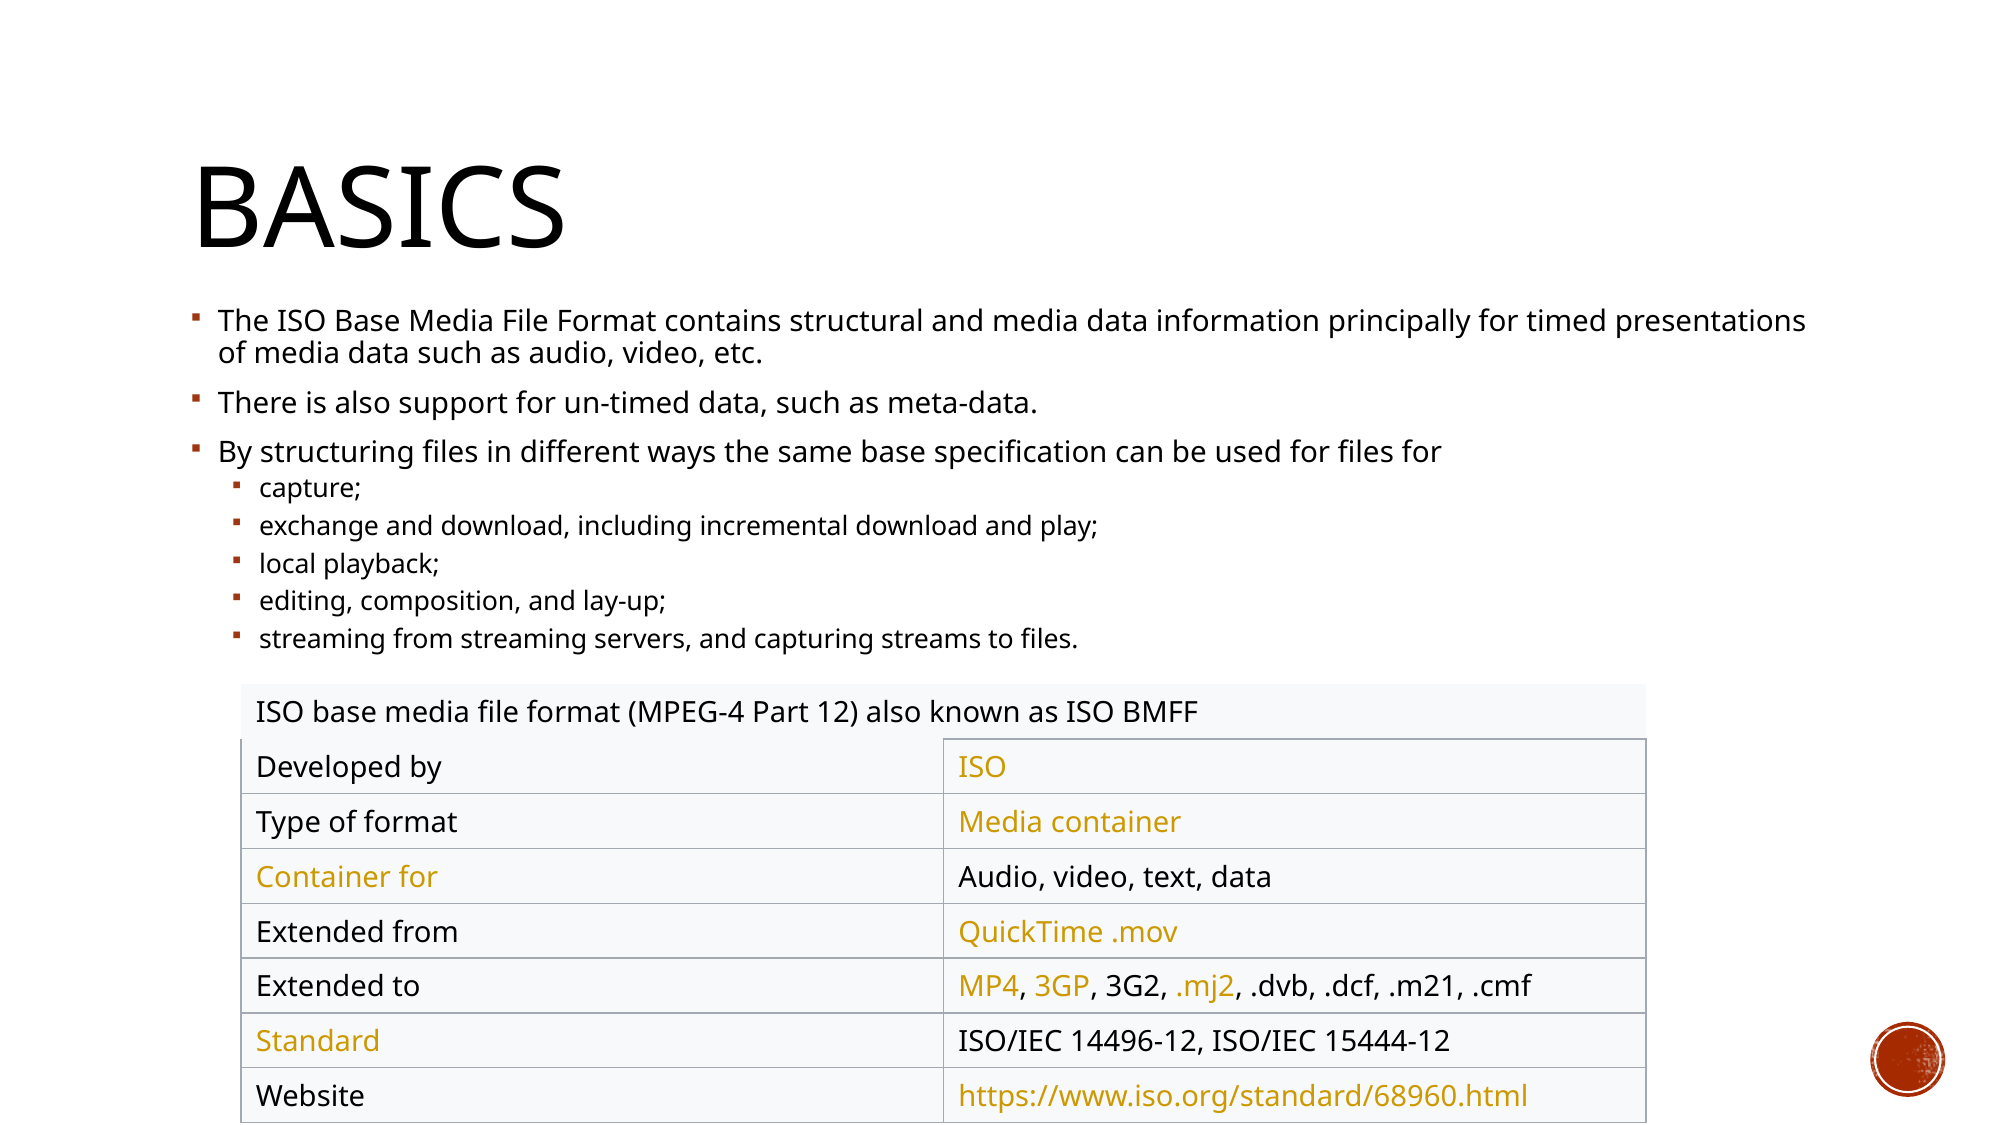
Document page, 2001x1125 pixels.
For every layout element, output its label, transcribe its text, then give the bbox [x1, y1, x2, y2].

table_cell ISO [944, 740, 1645, 793]
title Basics [175, 79, 1826, 298]
list The ISO Base Media File Format contains structural and media data information principally for timed presentations of media data such as audio, video, etc. There is also support for un-timed data, such as meta-data. By structuring files in different ways the same base specification can be used for files for capture; exchange and download, including incremental download and play; local playback; editing, composition, and lay-up; streaming from streaming servers, and capturing streams to files. [175, 298, 1826, 667]
table_cell Container for [242, 849, 943, 903]
table_cell Website [242, 1068, 943, 1122]
table_cell https://www.iso.org/standard/68960.html [944, 1068, 1645, 1122]
table_cell Extended from [242, 904, 943, 957]
table_cell Type of format [242, 794, 943, 848]
table_cell Standard [242, 1014, 943, 1067]
table_cell ISO/IEC 14496-12, ISO/IEC 15444-12 [944, 1014, 1645, 1067]
table_cell Media container [944, 794, 1645, 848]
table_header ISO base media file format (MPEG-4 Part 12) also known as ISO BMFF [241, 684, 1646, 739]
table_cell MP4, 3GP, 3G2, .mj2, .dvb, .dcf, .m21, .cmf [944, 959, 1645, 1012]
table_cell Developed by [242, 739, 943, 793]
table_cell QuickTime .mov [944, 904, 1645, 957]
table_cell Audio, video, text, data [944, 849, 1645, 903]
table_cell Extended to [242, 959, 943, 1012]
